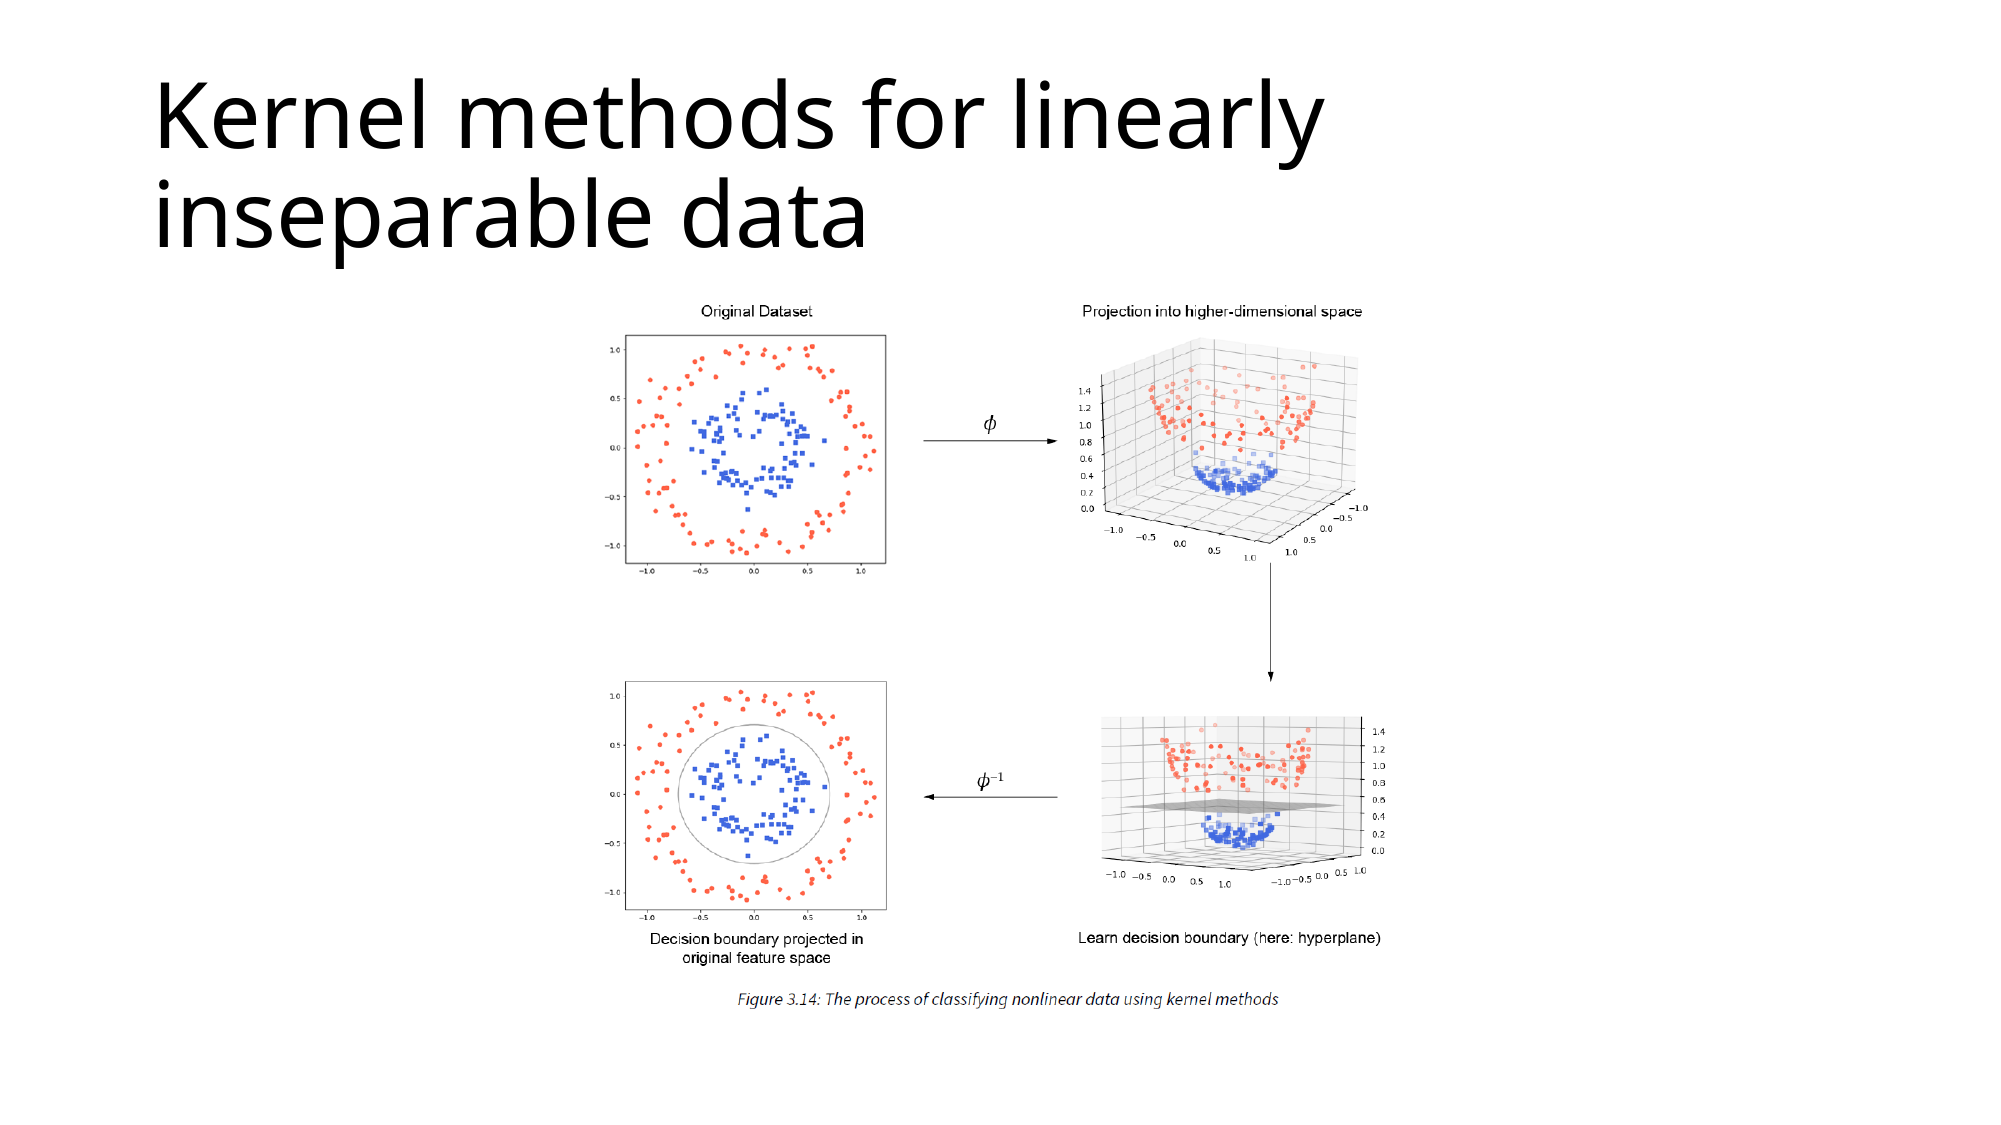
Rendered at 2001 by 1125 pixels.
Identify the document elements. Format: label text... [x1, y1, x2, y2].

title Kernel methods for linearly inseparable data [137, 59, 1863, 278]
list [599, 299, 1401, 1014]
